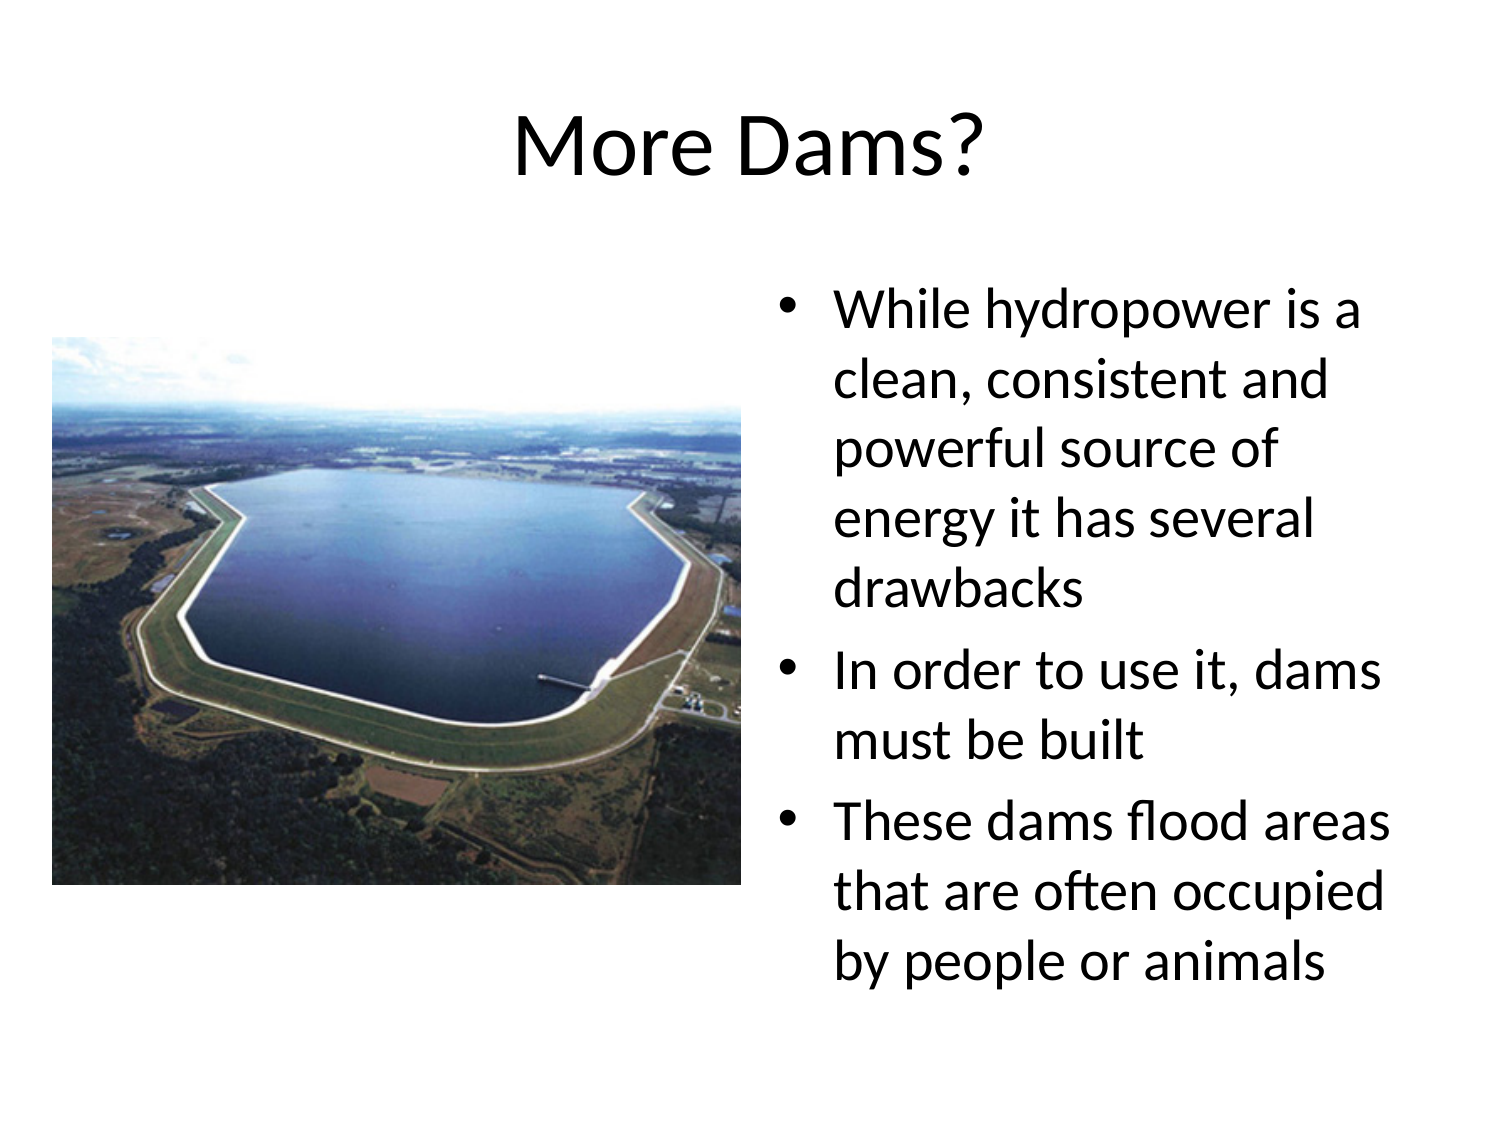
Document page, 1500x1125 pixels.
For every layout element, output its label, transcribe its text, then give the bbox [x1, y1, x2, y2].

list While hydropower is a clean, consistent and powerful source of energy it has several drawbacks In order to use it, dams must be built These dams flood areas that are often occupied by people or animals [762, 262, 1425, 1005]
picture [52, 337, 741, 885]
title More Dams? [75, 45, 1425, 233]
